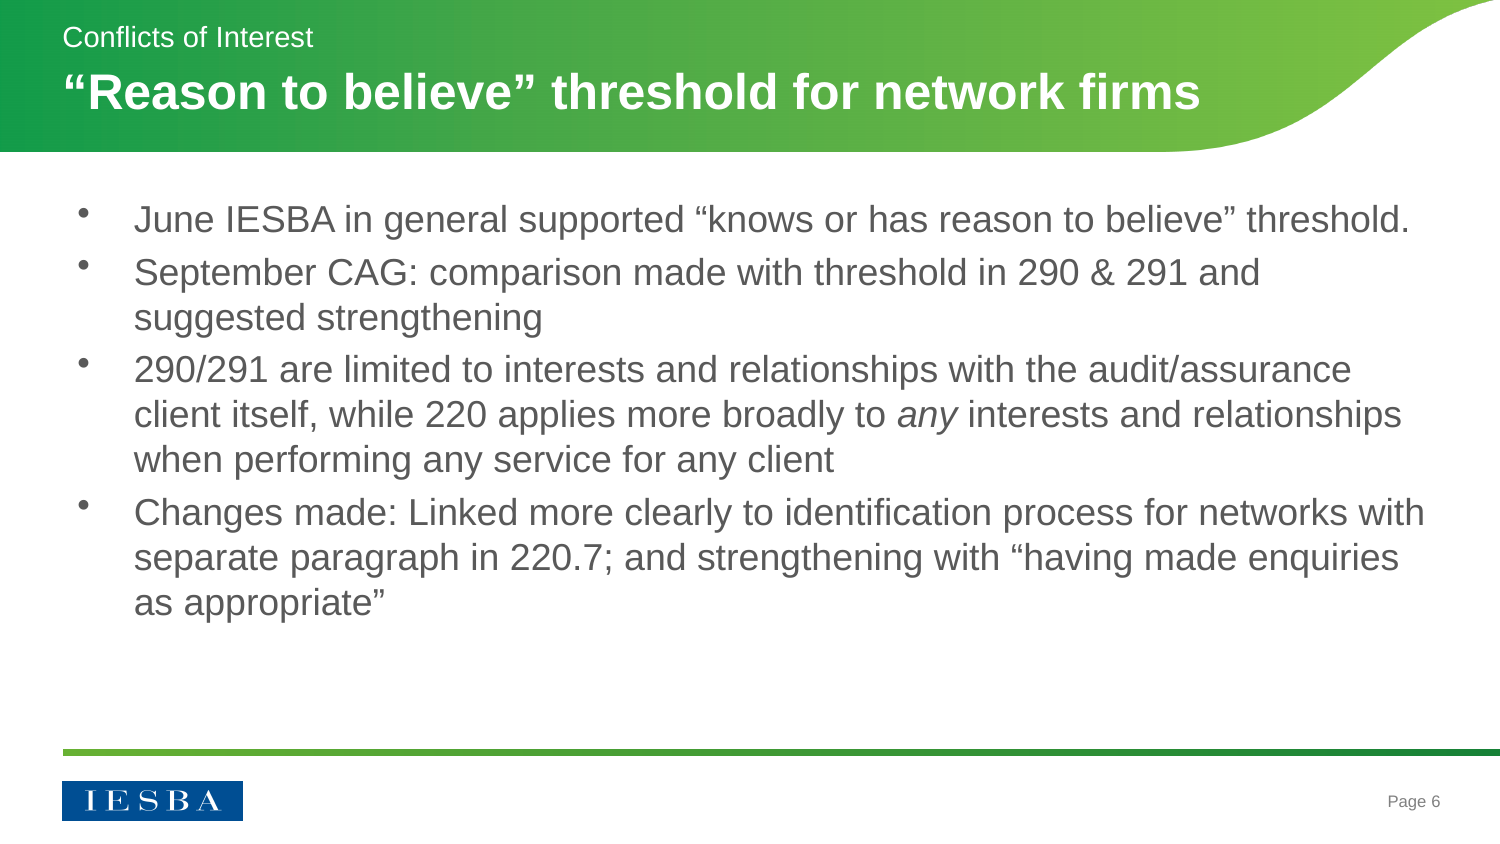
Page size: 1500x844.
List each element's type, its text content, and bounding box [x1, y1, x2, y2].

picture [0, 0, 1497, 152]
title “Reason to believe” threshold for network firms [62, 56, 1300, 122]
subtitle Conflicts of Interest [62, 18, 500, 47]
picture [62, 781, 243, 821]
list June IESBA in general supported “knows or has reason to believe” threshold. September CAG: comparison made with threshold in 290 & 291 and suggested strengthening 290/291 are limited to interests and relationships with the audit/assurance client itself, while 220 applies more broadly to any interests and relationships when performing any service for any client Changes made: Linked more clearly to identification process for networks with separate paragraph in 220.7; and strengthening with “having made enquiries as appropriate” [62, 187, 1450, 694]
